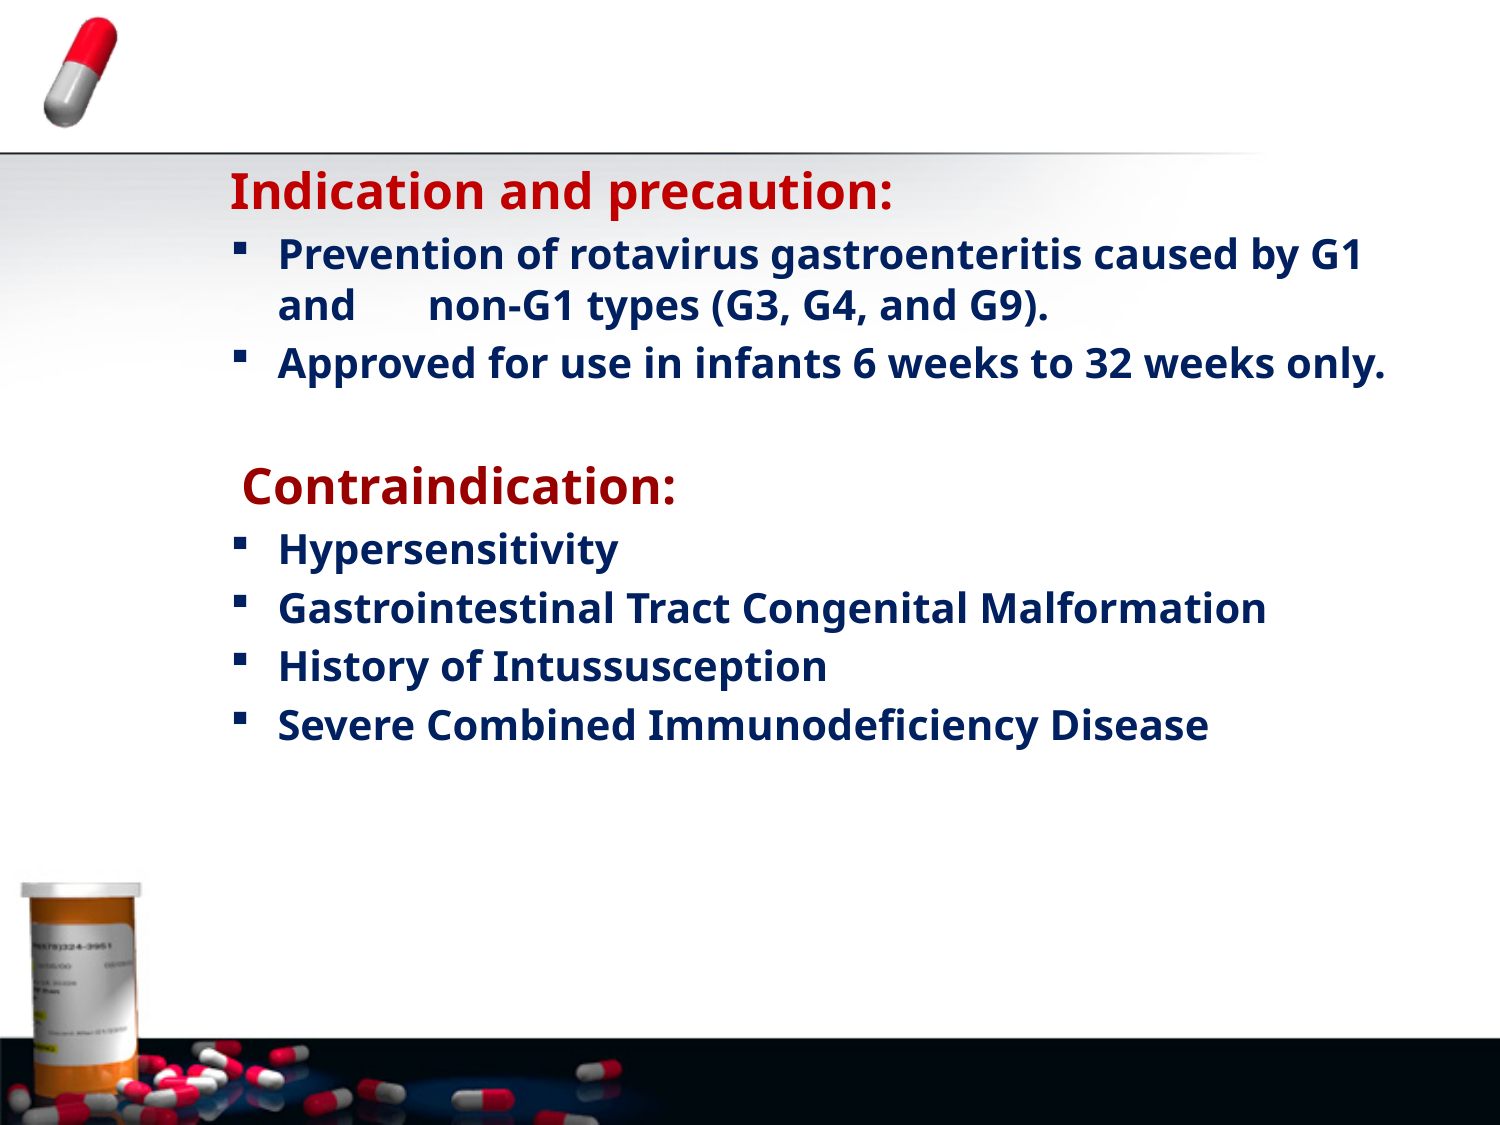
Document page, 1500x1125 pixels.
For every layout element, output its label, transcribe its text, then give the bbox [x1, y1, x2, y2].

list Indication and precaution: Prevention of rotavirus gastroenteritis caused by G1 and non-G1 types (G3, G4, and G9). Approved for use in infants 6 weeks to 32 weeks only. Contraindication: Hypersensitivity Gastrointestinal Tract Congenital Malformation History of Intussusception Severe Combined Immunodeficiency Disease [140, 152, 1416, 1001]
picture [0, 0, 1500, 1125]
